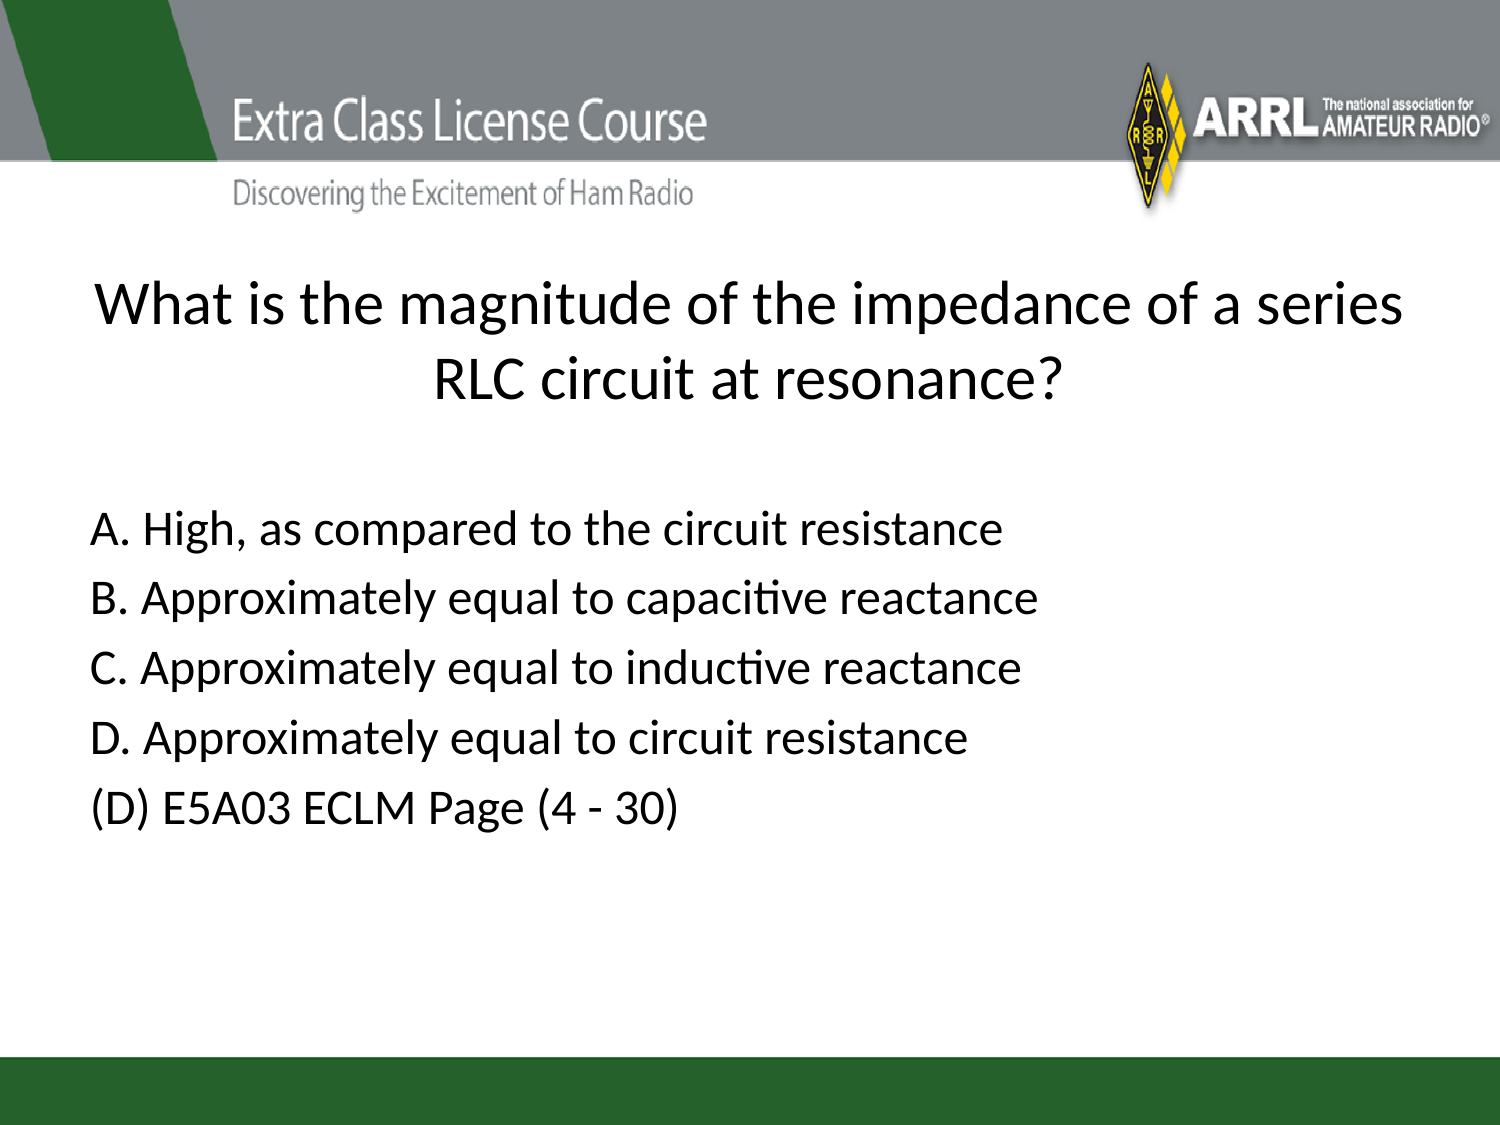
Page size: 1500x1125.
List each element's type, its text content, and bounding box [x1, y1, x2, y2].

list A. High, as compared to the circuit resistance B. Approximately equal to capacitive reactance C. Approximately equal to inductive reactance D. Approximately equal to circuit resistance (D) E5A03 ECLM Page (4 - 30) [75, 487, 1425, 1005]
picture [0, 0, 1500, 1125]
title What is the magnitude of the impedance of a series RLC circuit at resonance? [75, 254, 1425, 435]
